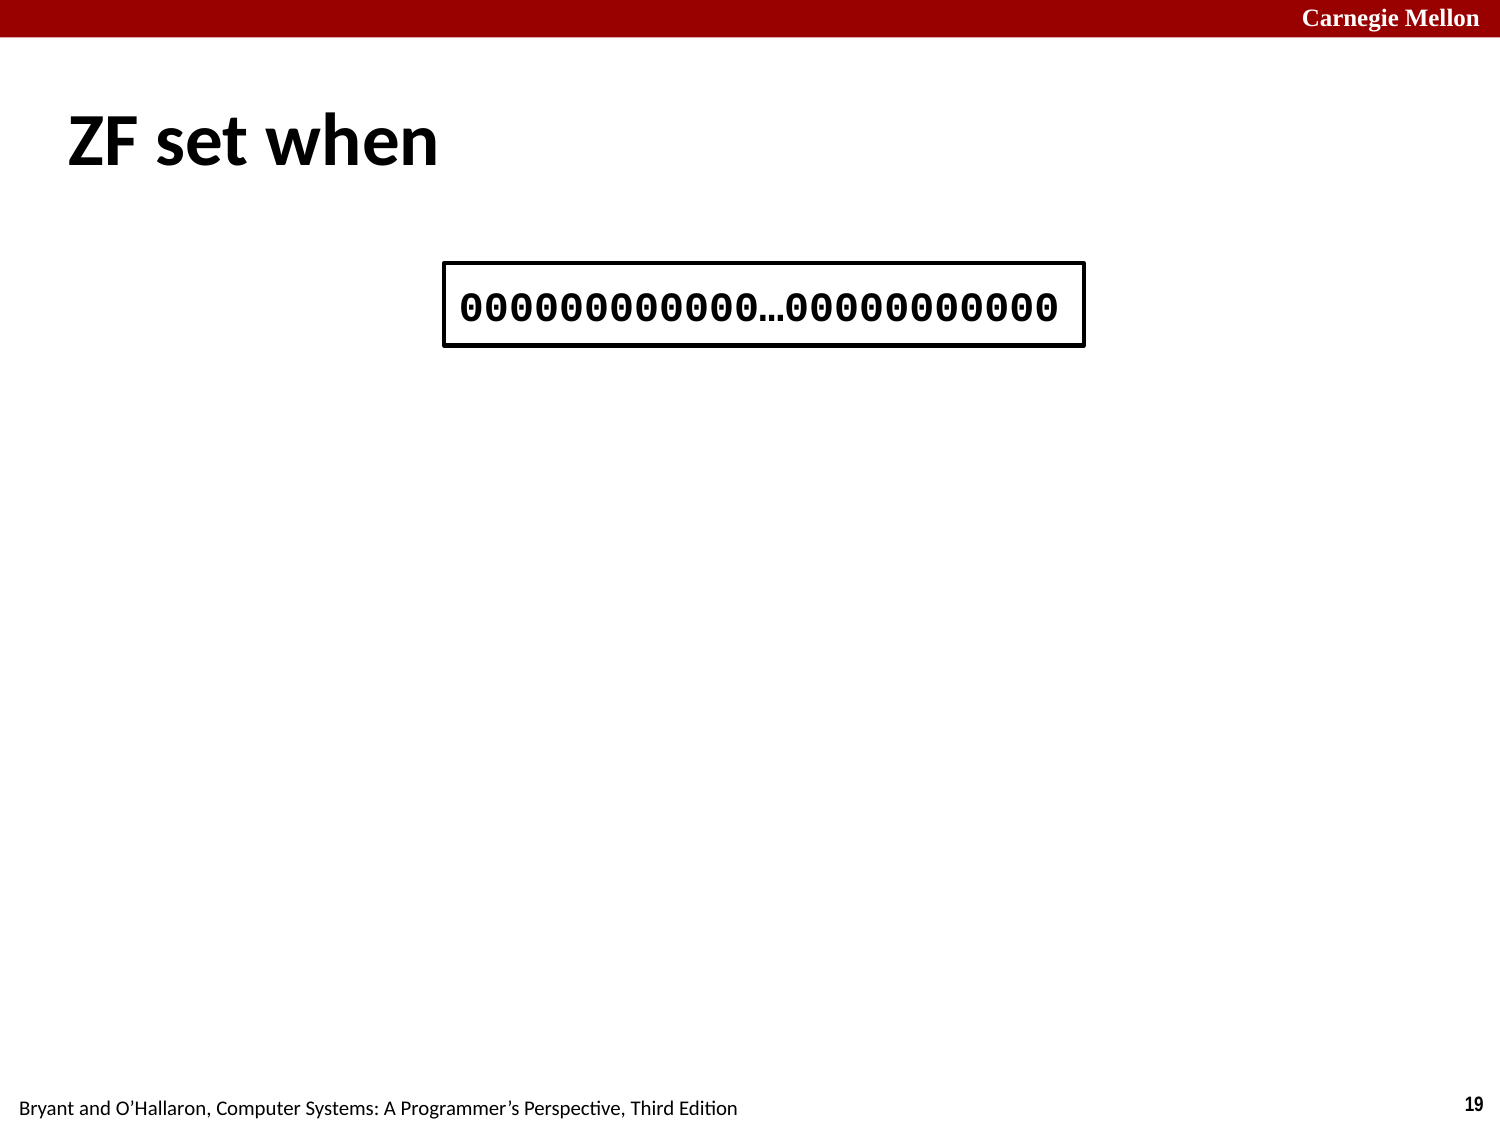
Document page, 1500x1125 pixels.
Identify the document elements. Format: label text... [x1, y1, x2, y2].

title ZF set when [62, 41, 1438, 230]
text_box 000000000000…00000000000 [444, 263, 1084, 346]
